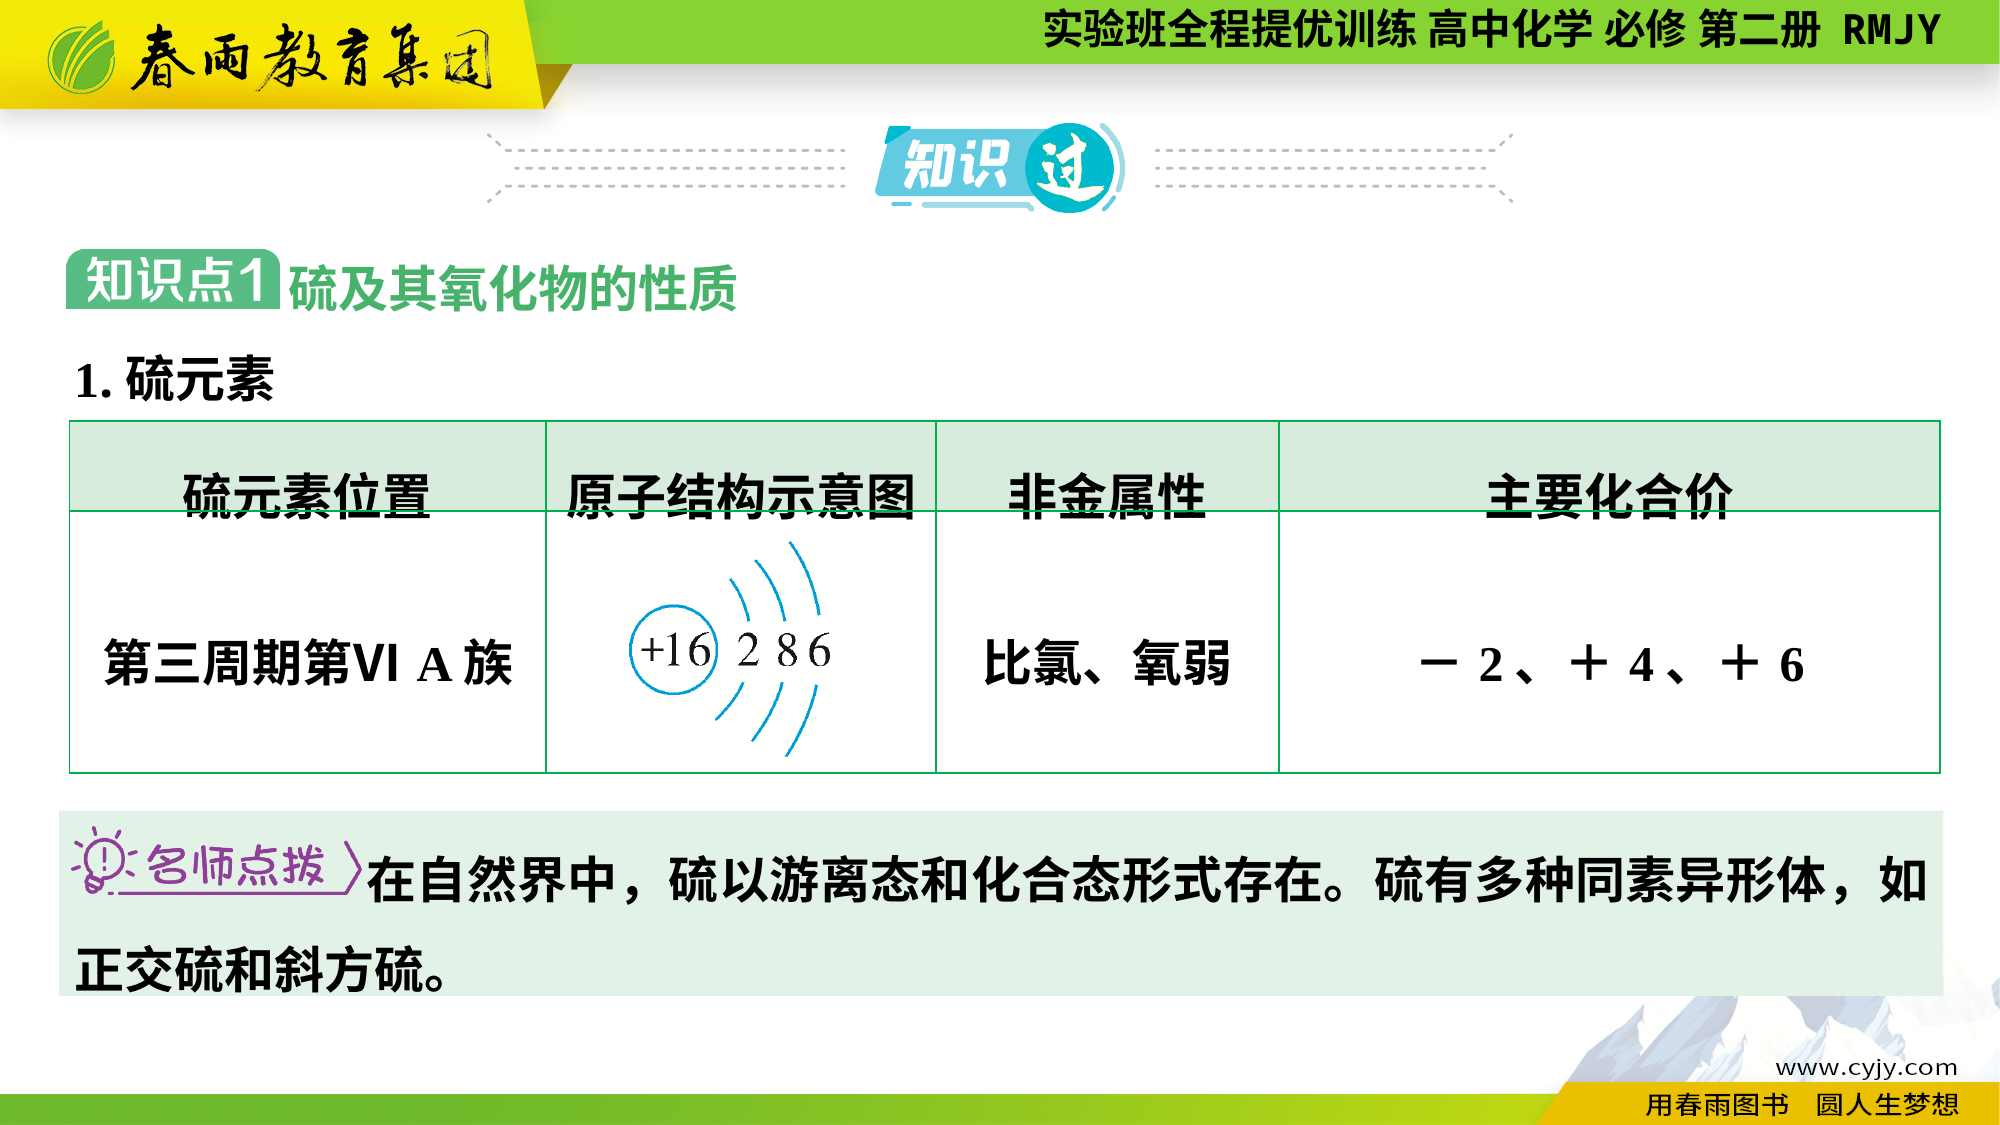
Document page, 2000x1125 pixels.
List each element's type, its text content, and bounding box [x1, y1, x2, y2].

table_header 主要化合价 [1280, 422, 1939, 510]
table_cell －2、＋4、＋6 [1280, 512, 1939, 772]
table_cell 比氯、氧弱 [937, 512, 1278, 772]
table_cell [547, 512, 935, 772]
table_cell 第三周期第ⅥA族 [70, 512, 545, 772]
list 在自然界中，硫以游离态和化合态形式存在。硫有多种同素异形体，如正交硫和斜方硫。 [59, 810, 1944, 996]
table_header 原子结构示意图 [547, 422, 935, 510]
text_box 硫及其氧化物的性质 1.硫元素 [59, 220, 1944, 416]
picture [0, 0, 2000, 1125]
table_header 硫元素位置 [70, 422, 545, 510]
table_header 非金属性 [937, 422, 1278, 510]
